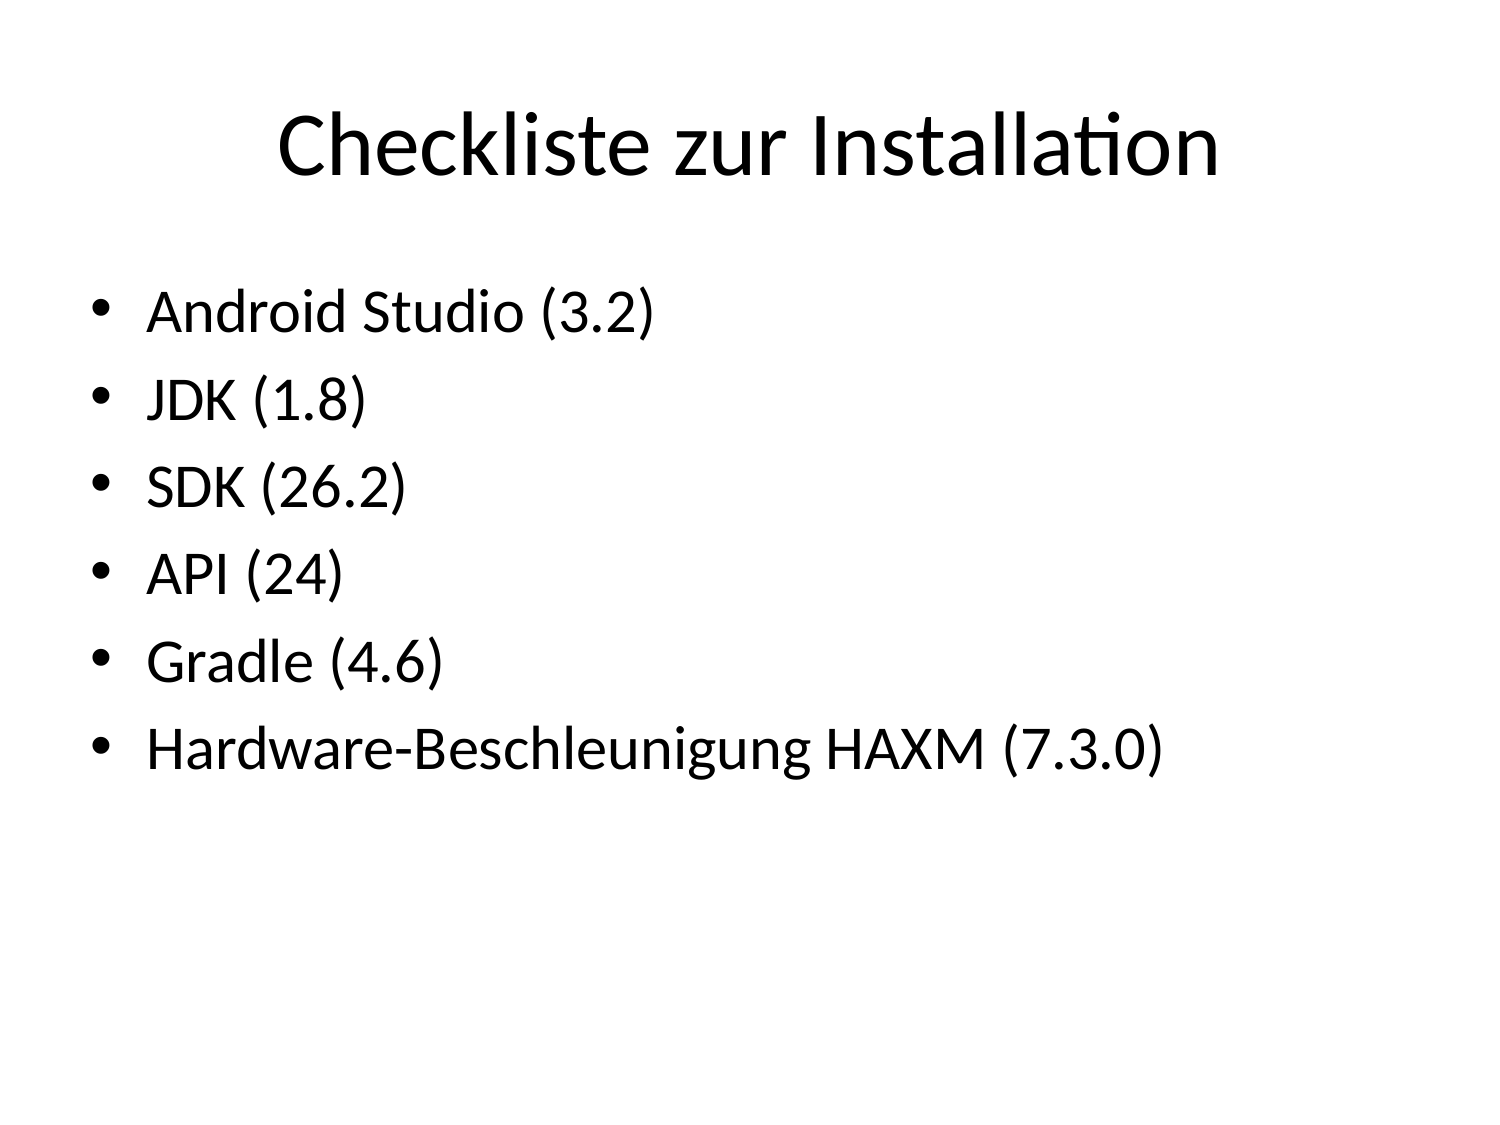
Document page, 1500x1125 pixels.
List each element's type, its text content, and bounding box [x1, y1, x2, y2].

list Android Studio (3.2) JDK (1.8) SDK (26.2) API (24) Gradle (4.6) Hardware-Beschleunigung HAXM (7.3.0) [75, 262, 1425, 1005]
title Checkliste zur Installation [75, 45, 1425, 233]
